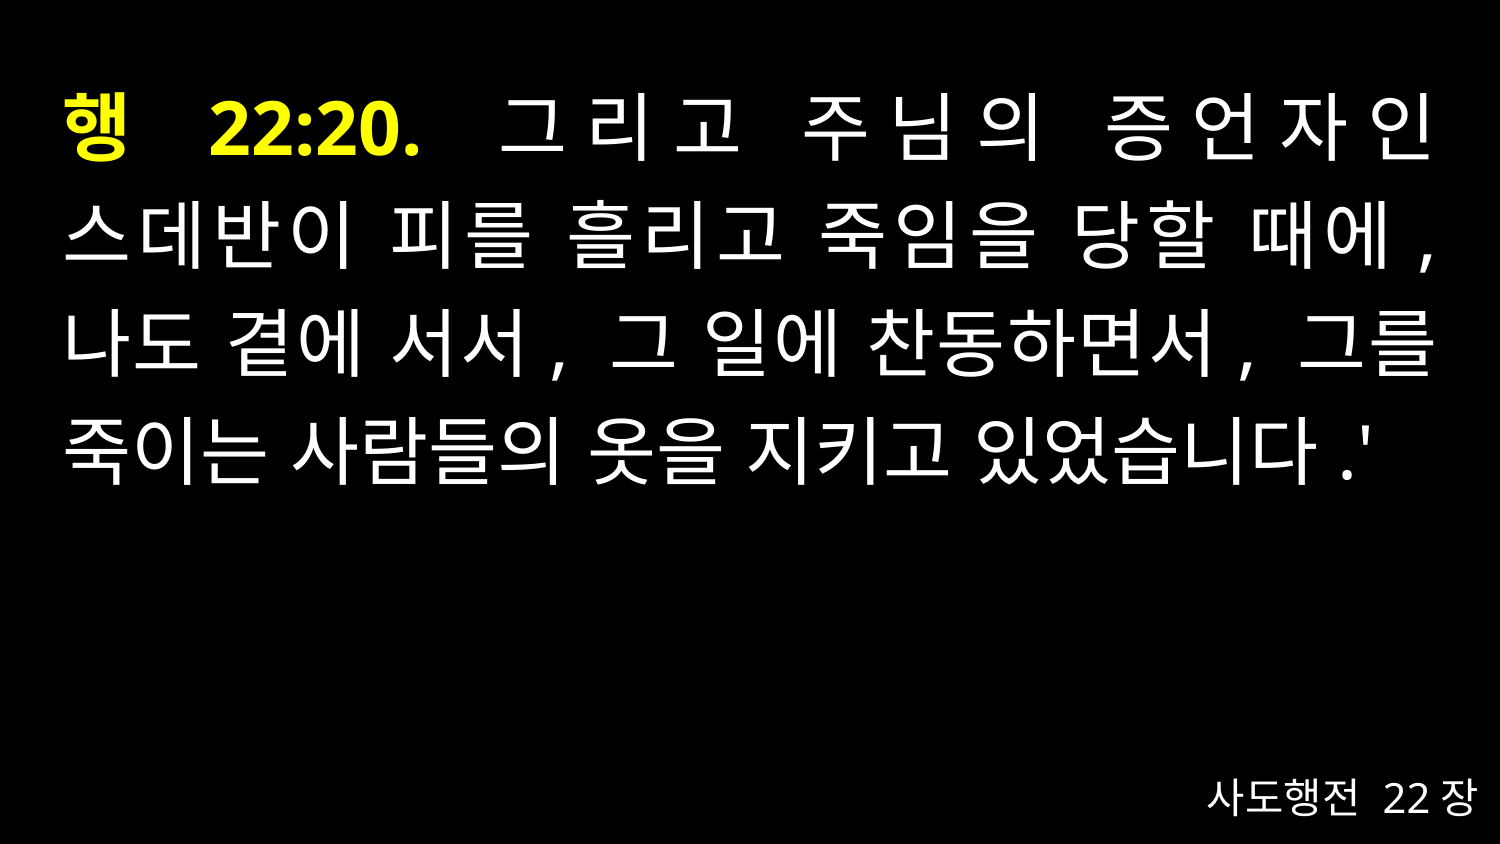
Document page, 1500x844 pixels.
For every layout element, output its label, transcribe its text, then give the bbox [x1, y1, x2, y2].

title 행 22:20. 그리고 주님의 증언자인 스데반이 피를 흘리고 죽임을 당할 때에, 나도 곁에 서서, 그 일에 찬동하면서, 그를 죽이는 사람들의 옷을 지키고 있었습니다.' [0, 0, 1500, 844]
subtitle 사도행전 22장 [916, 770, 1500, 844]
